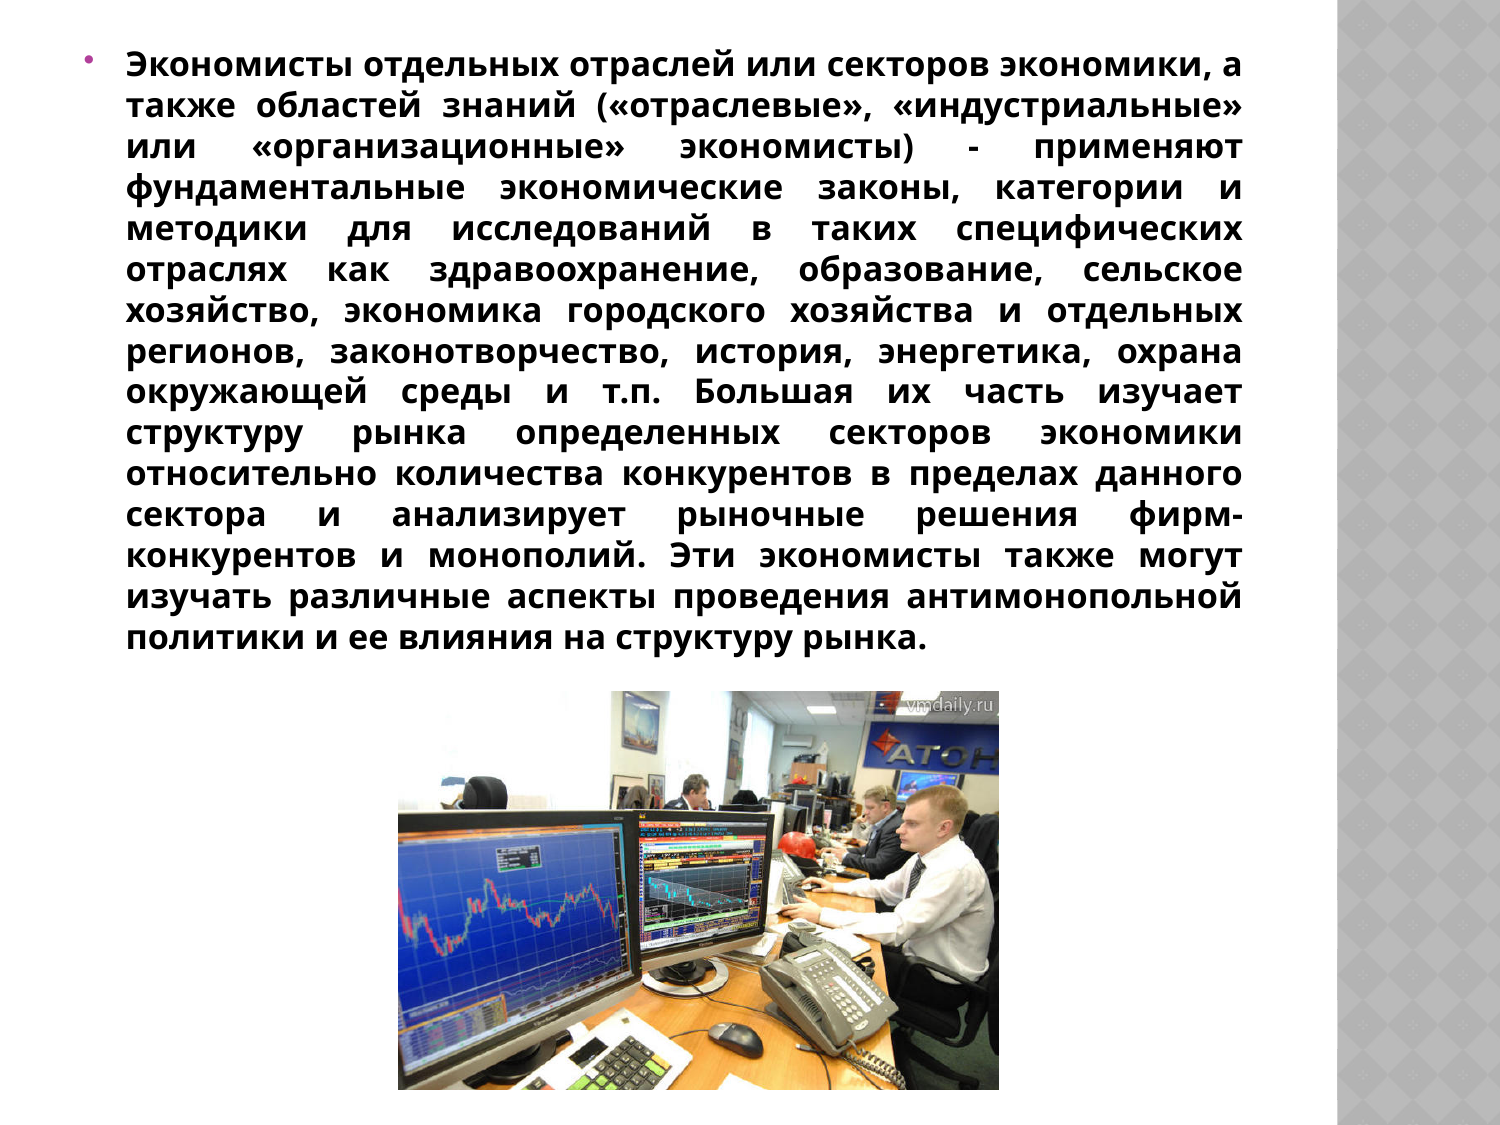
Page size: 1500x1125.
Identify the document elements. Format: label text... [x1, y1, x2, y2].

list Экономисты отдельных отраслей или секторов экономики, а также областей знаний («отраслевые», «индустриальные» или «организационные» экономисты) - применяют фундаментальные экономические законы, категории и методики для исследований в таких специфических отраслях как здравоохранение, образование, сельское хозяйство, экономика городского хозяйства и отдельных регионов, законотворчество, история, энергетика, охрана окружающей среды и т.п. Большая их часть изучает структуру рынка определенных секторов экономики относительно количества конкурентов в пределах данного сектора и анализирует рыночные решения фирм-конкурентов и монополий. Эти экономисты также могут изучать различные аспекты проведения антимонопольной политики и ее влияния на структуру рынка. [70, 35, 1258, 705]
picture [397, 690, 999, 1091]
